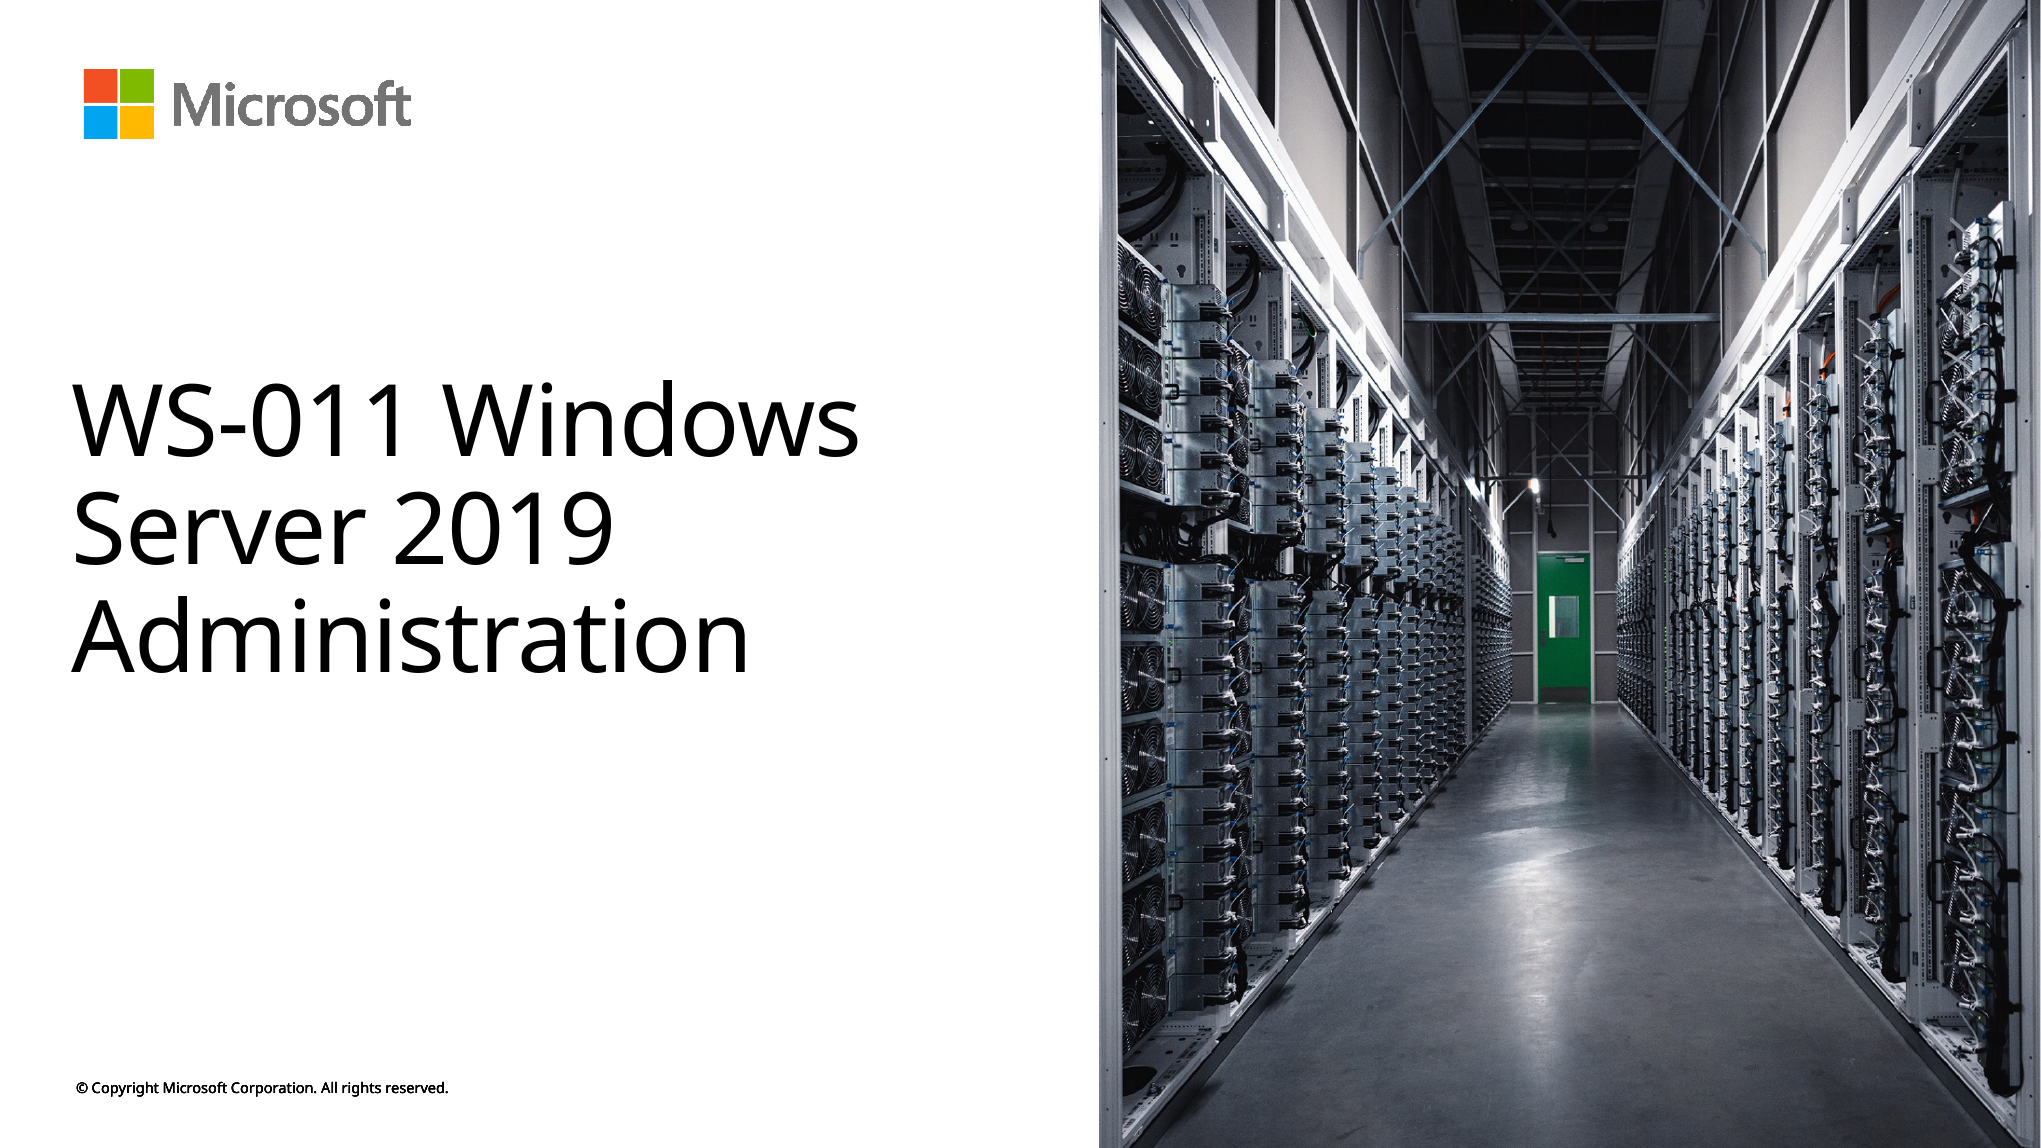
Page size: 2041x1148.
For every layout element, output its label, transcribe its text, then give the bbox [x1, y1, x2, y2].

picture [1099, 0, 2041, 1148]
picture [14, 0, 480, 209]
title WS-011 Windows Server 2019 Administration [71, 423, 981, 724]
